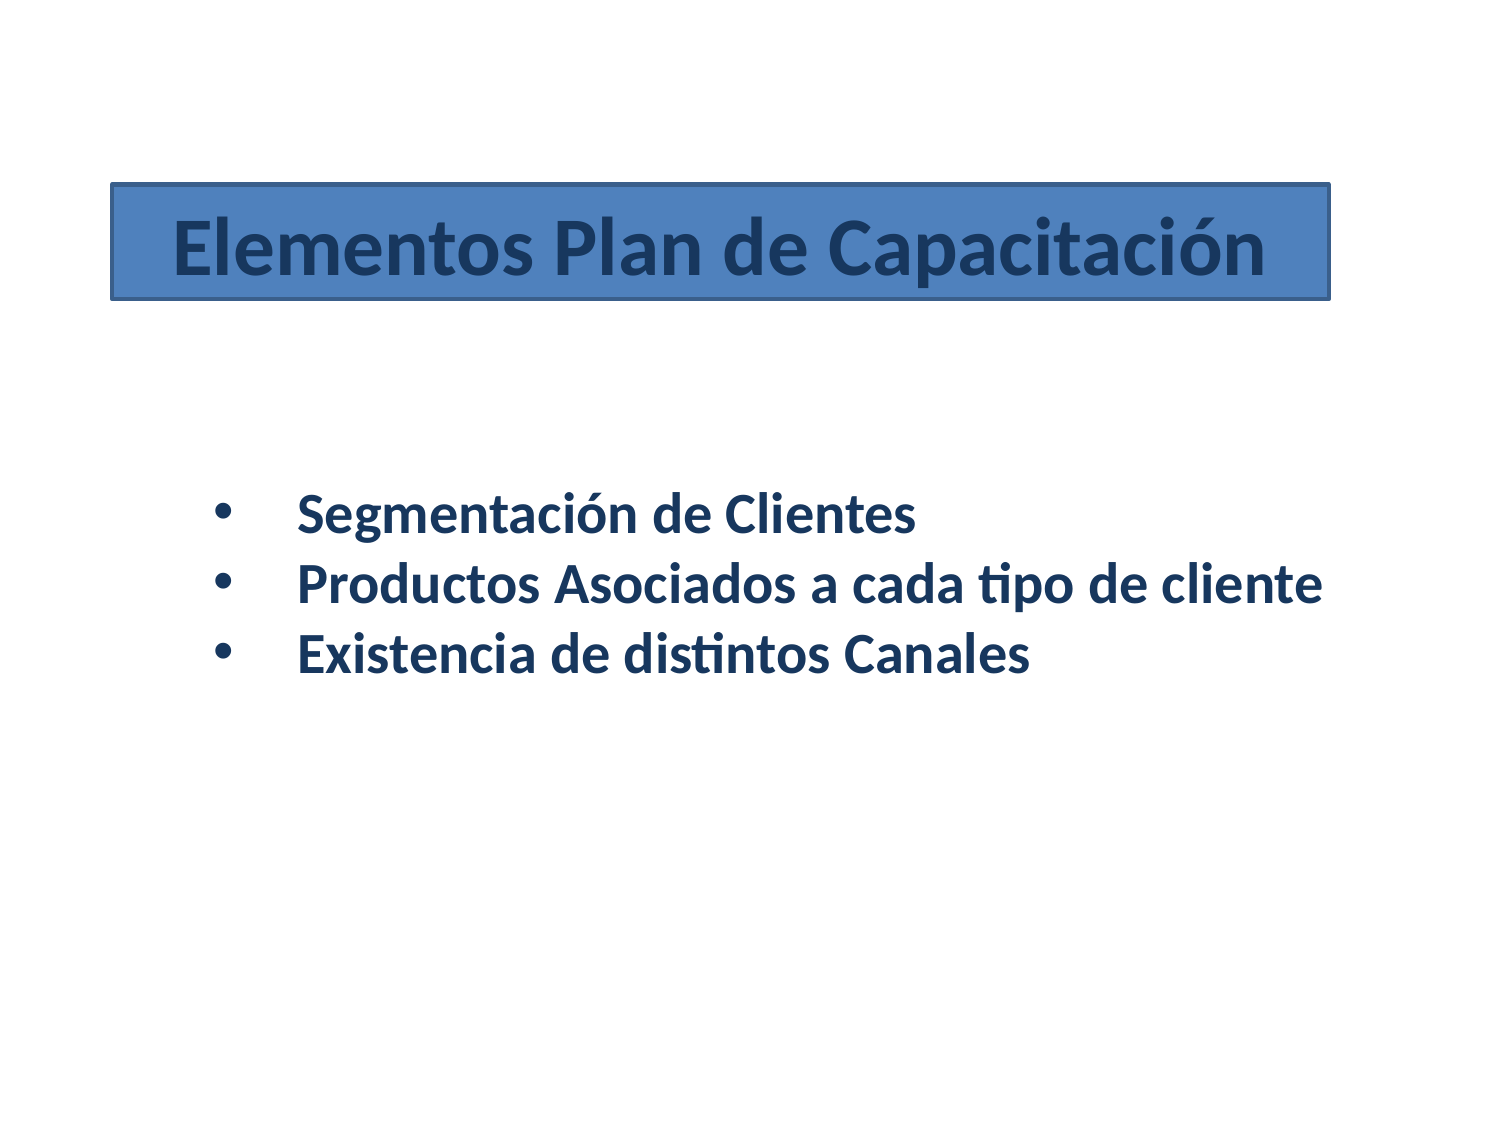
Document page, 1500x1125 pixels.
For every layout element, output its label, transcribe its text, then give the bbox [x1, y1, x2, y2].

text_box Segmentación de Clientes Productos Asociados a cada tipo de cliente Existencia de distintos Canales [198, 468, 1363, 693]
text_box Elementos Plan de Capacitación [110, 182, 1331, 301]
